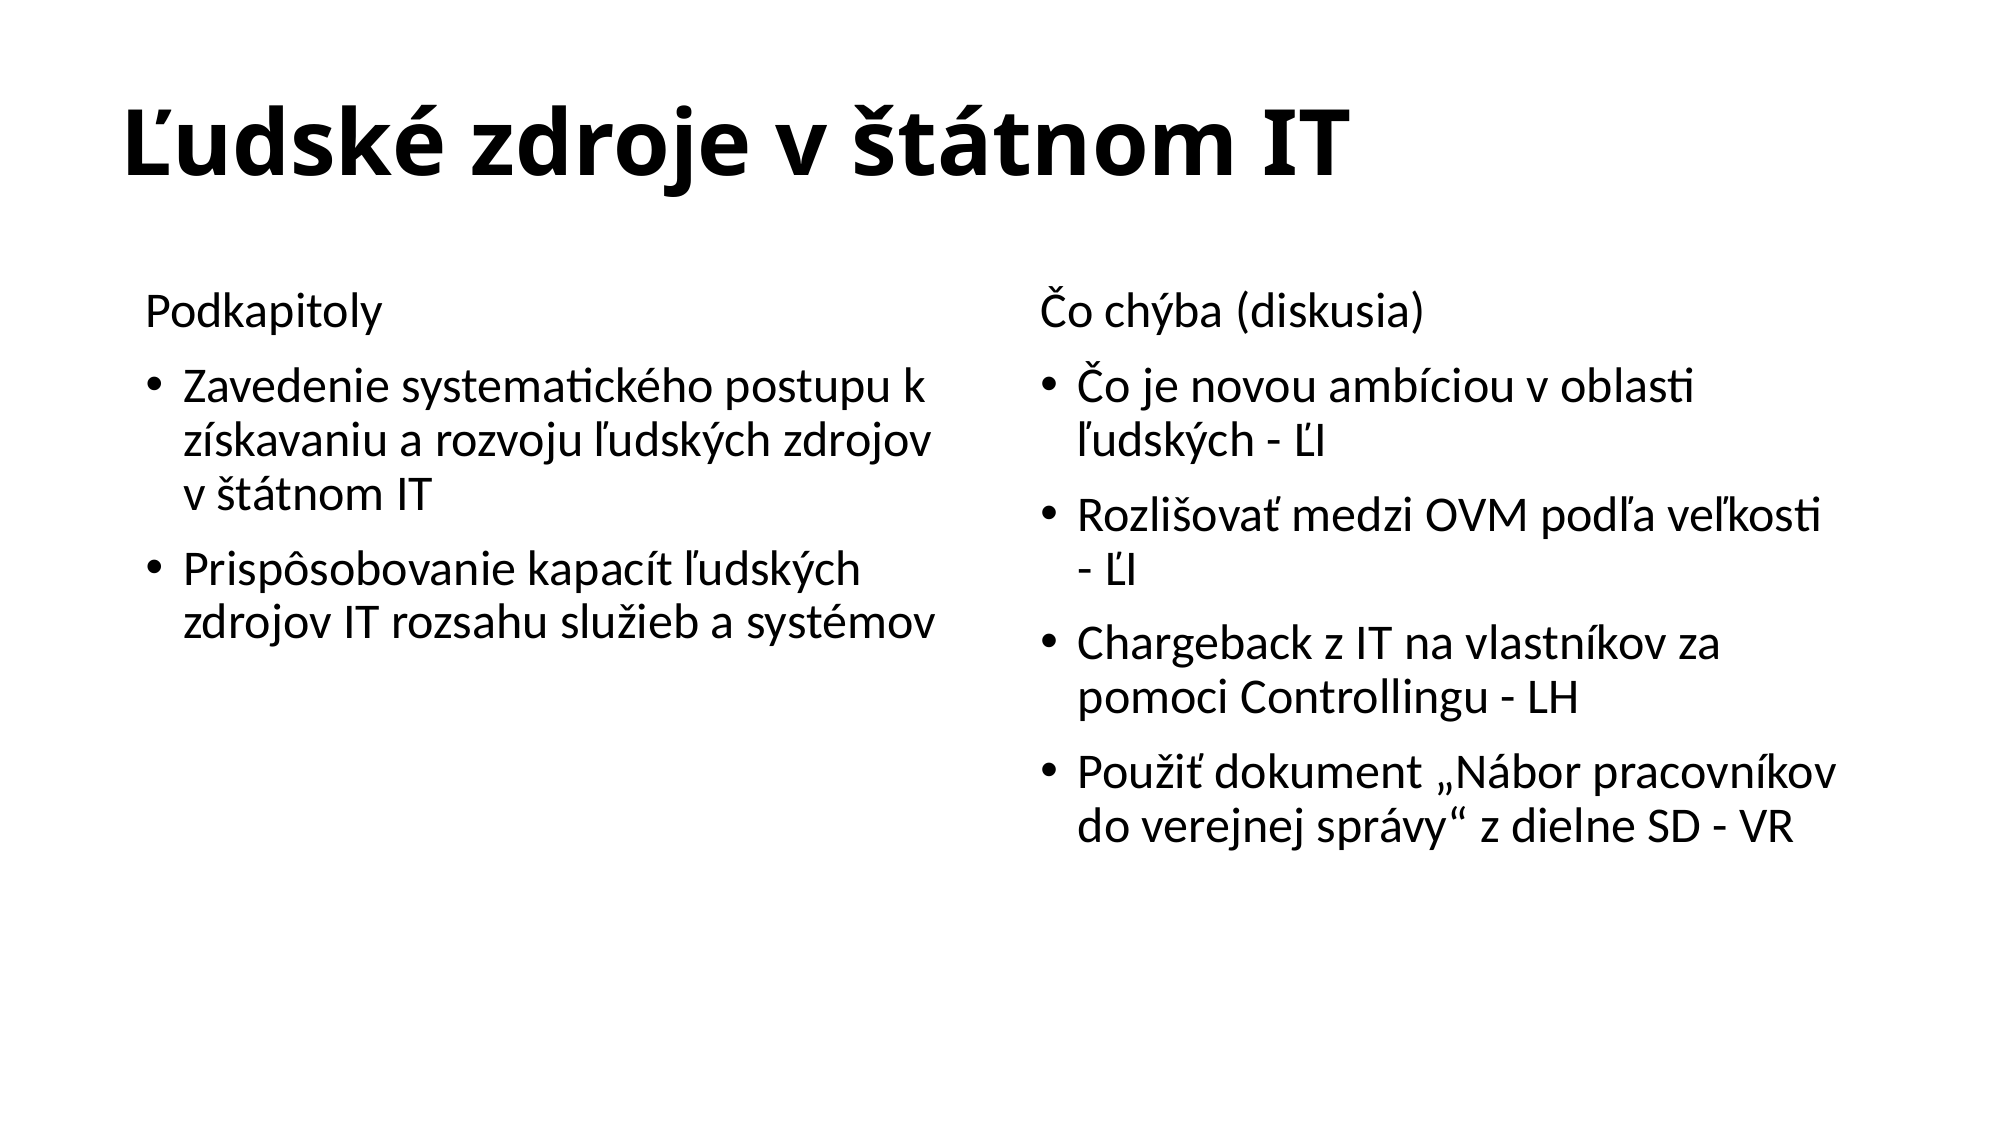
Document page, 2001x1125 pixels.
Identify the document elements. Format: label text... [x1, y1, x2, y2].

text_box Podkapitoly Zavedenie systematického postupu k získavaniu a rozvoju ľudských zdrojov v štátnom IT Prispôsobovanie kapacít ľudských zdrojov IT rozsahu služieb a systémov [130, 276, 960, 998]
list Čo chýba (diskusia) Čo je novou ambíciou v oblasti ľudských - ĽI Rozlišovať medzi OVM podľa veľkosti - ĽI Chargeback z IT na vlastníkov za pomoci Controllingu - LH Použiť dokument „Nábor pracovníkov do verejnej správy“ z dielne SD - VR [1025, 276, 1855, 998]
title Ľudské zdroje v štátnom IT [105, 52, 1895, 240]
